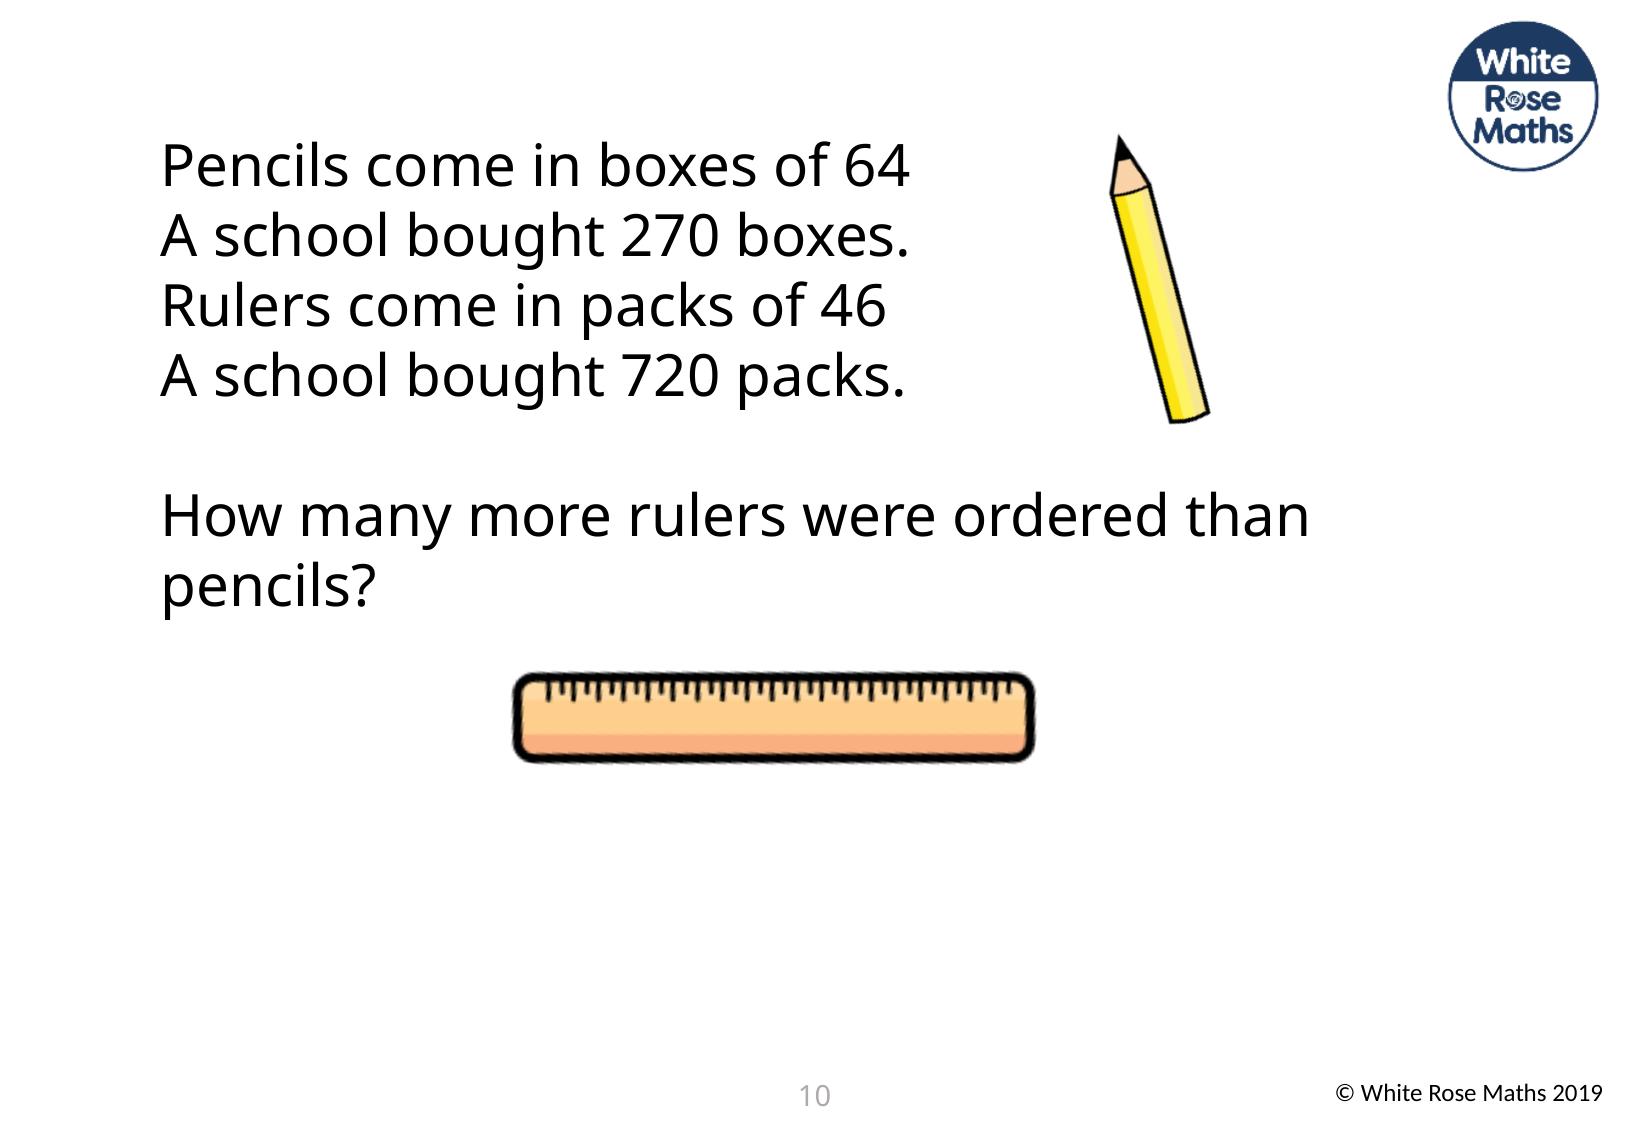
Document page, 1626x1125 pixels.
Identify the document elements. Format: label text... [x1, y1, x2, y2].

picture [1444, 17, 1602, 175]
slide_number 10 [776, 1069, 854, 1125]
text_box Pencils come in boxes of 64 A school bought 270 boxes. Rulers come in packs of 46 A school bought 720 packs. How many more rulers were ordered than pencils? [145, 120, 1468, 626]
picture [452, 508, 1101, 885]
picture [979, 107, 1322, 466]
